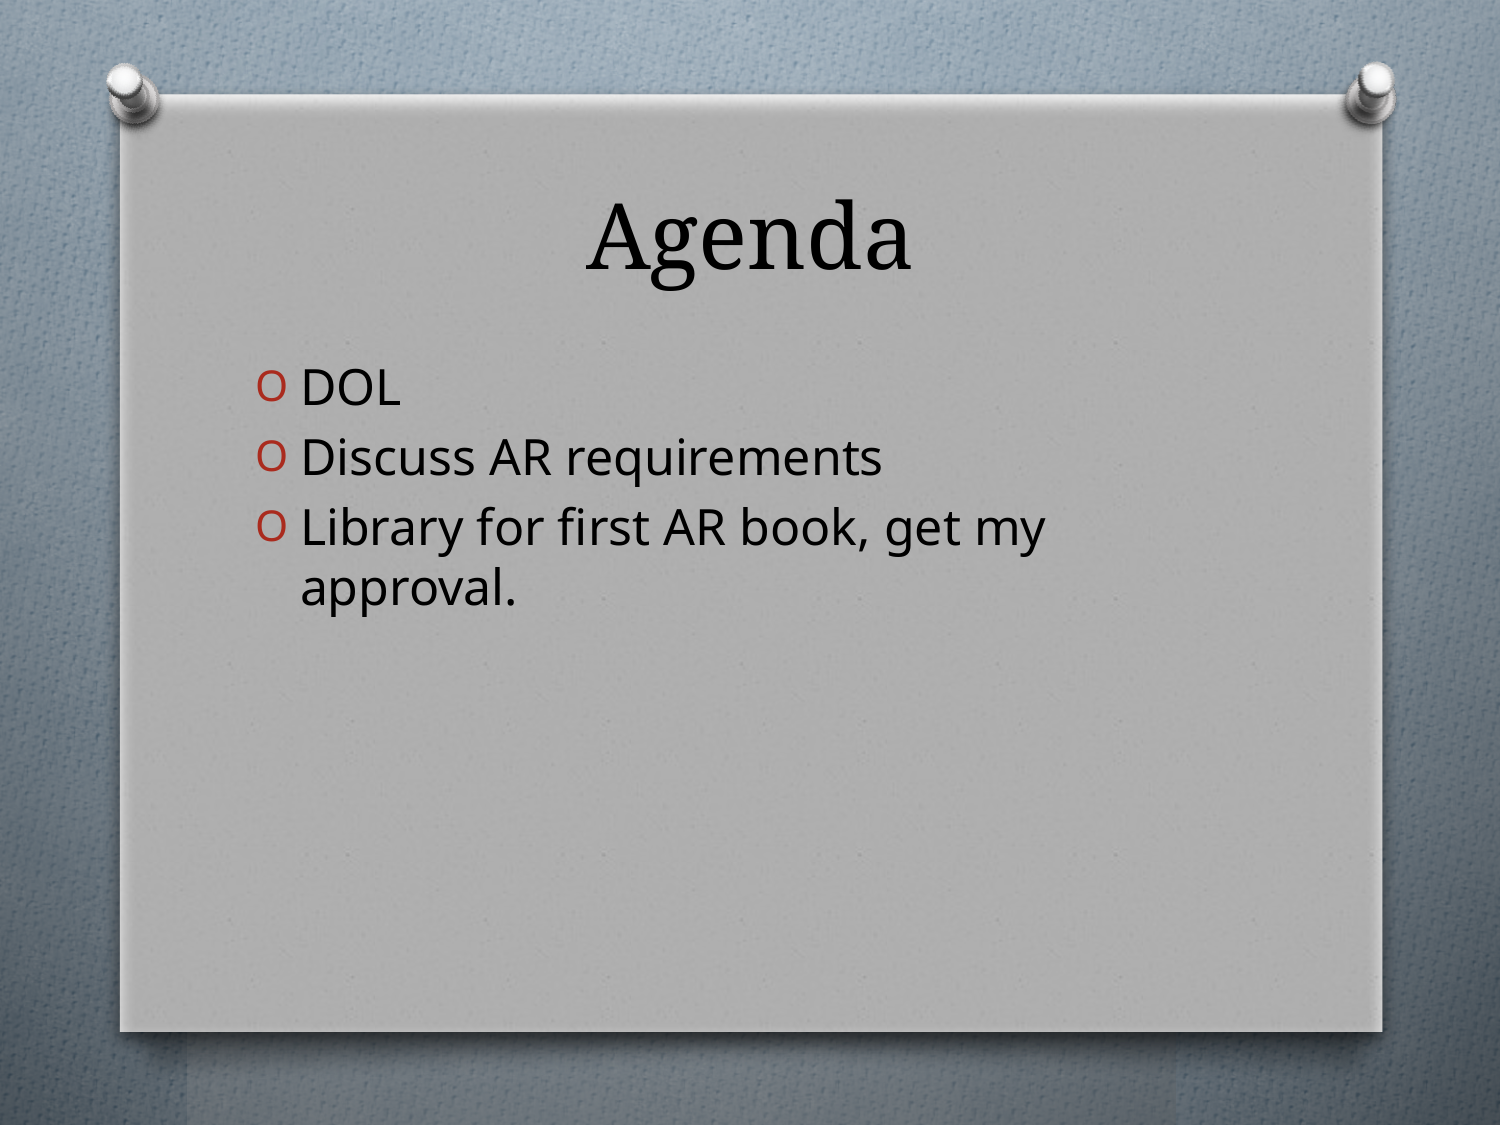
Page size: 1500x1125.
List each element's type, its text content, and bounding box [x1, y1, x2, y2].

picture [75, 29, 198, 153]
list DOL Discuss AR requirements Library for first AR book, get my approval. [240, 347, 1257, 939]
title Agenda [179, 134, 1323, 332]
picture [1317, 35, 1439, 156]
